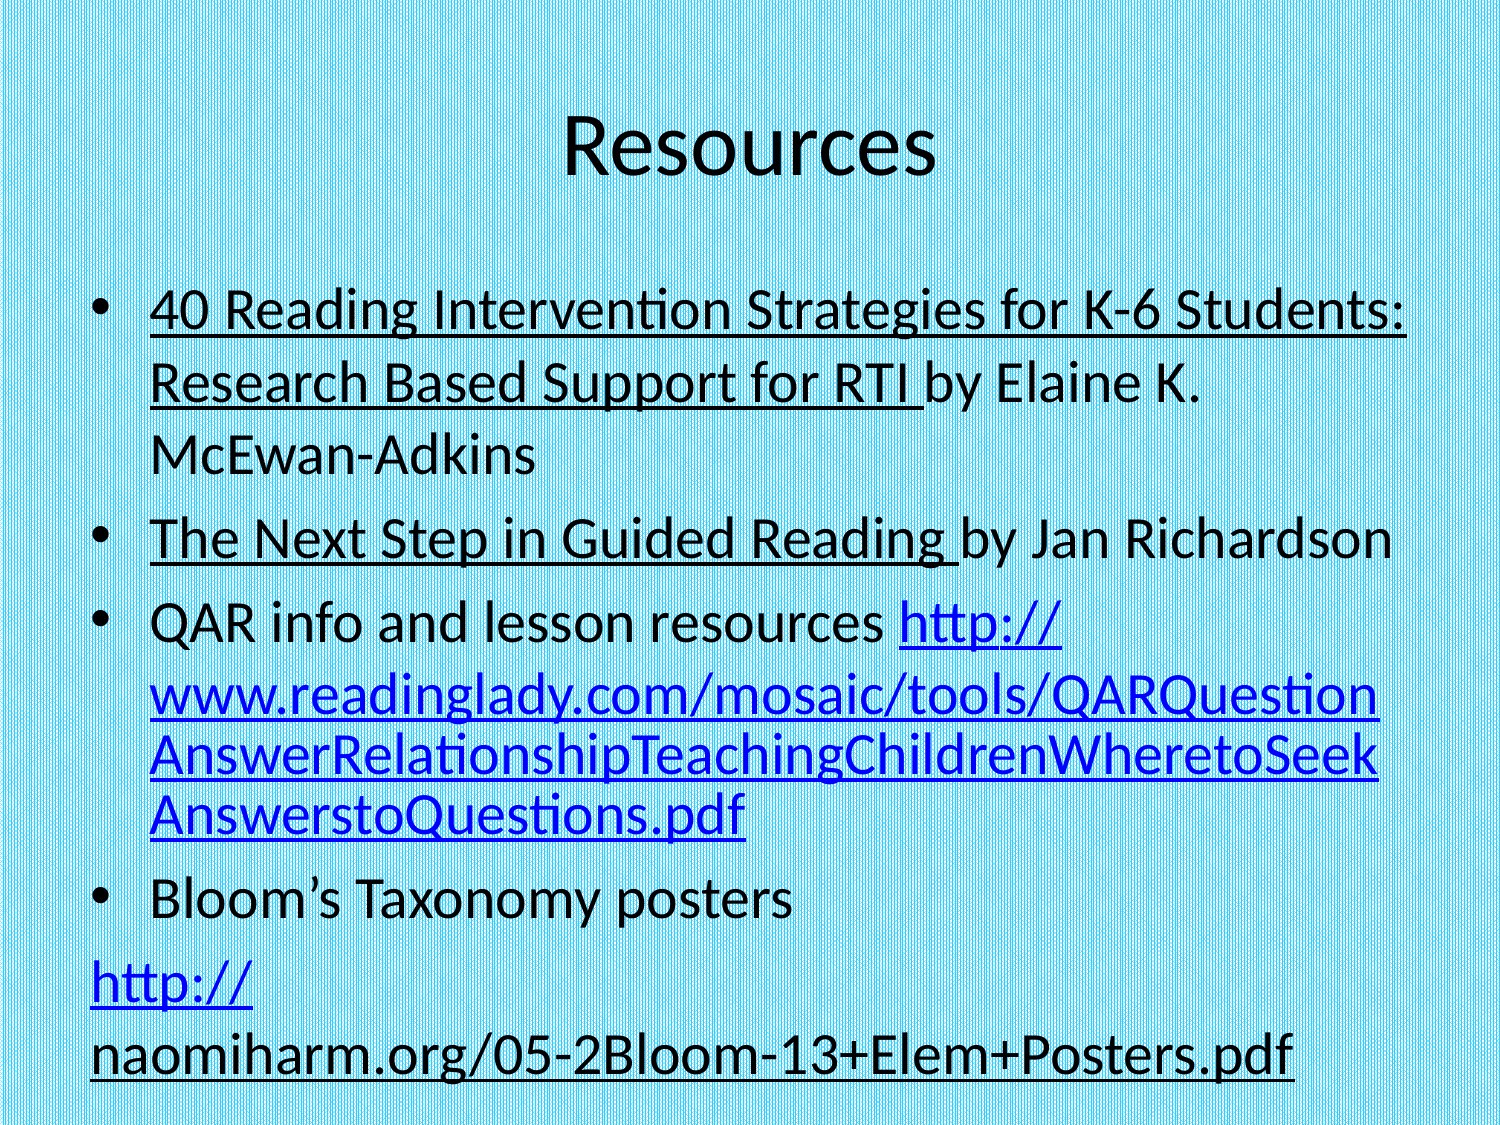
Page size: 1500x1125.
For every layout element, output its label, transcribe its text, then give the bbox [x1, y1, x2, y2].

list 40 Reading Intervention Strategies for K-6 Students: Research Based Support for RTI by Elaine K. McEwan-Adkins The Next Step in Guided Reading by Jan Richardson QAR info and lesson resources http://www.readinglady.com/mosaic/tools/QARQuestionAnswerRelationshipTeachingChildrenWheretoSeekAnswerstoQuestions.pdf Bloom’s Taxonomy posters http://naomiharm.org/05-2Bloom-13+Elem+Posters.pdf [75, 262, 1425, 1005]
title Resources [75, 45, 1425, 233]
